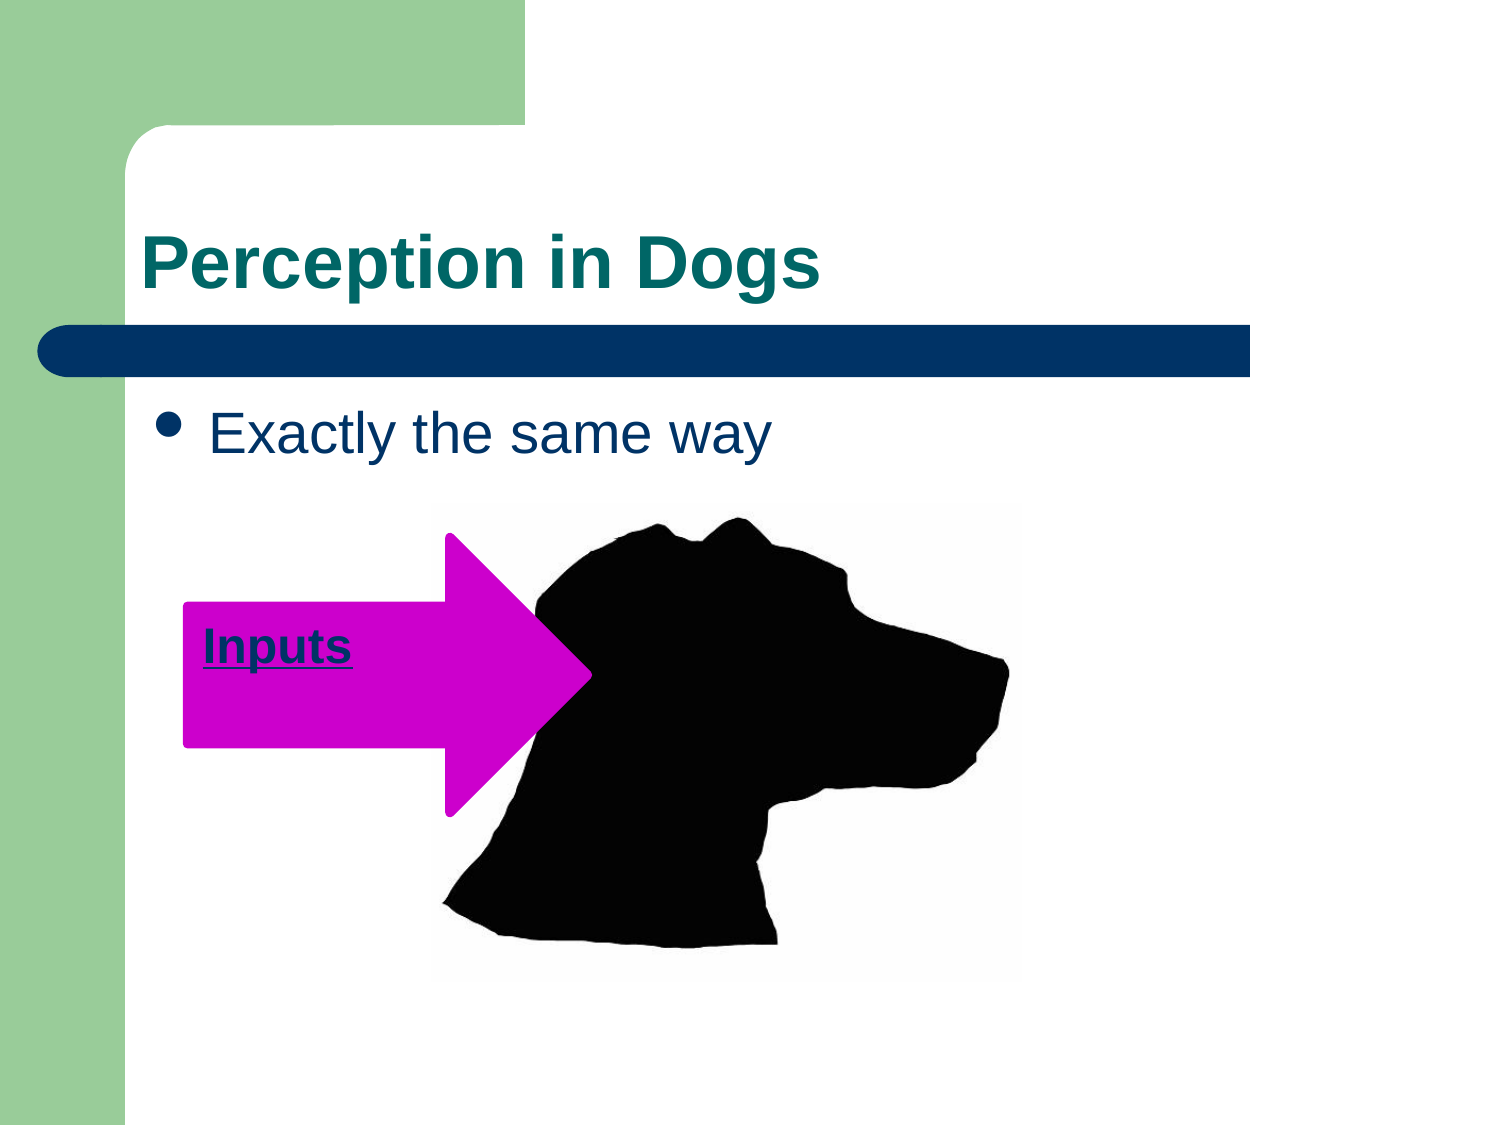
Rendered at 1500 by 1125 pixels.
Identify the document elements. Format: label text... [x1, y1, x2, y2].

text_box Inputs [187, 606, 425, 744]
title Perception in Dogs [124, 124, 1426, 313]
picture [430, 503, 1022, 982]
list Exactly the same way [137, 387, 1400, 999]
